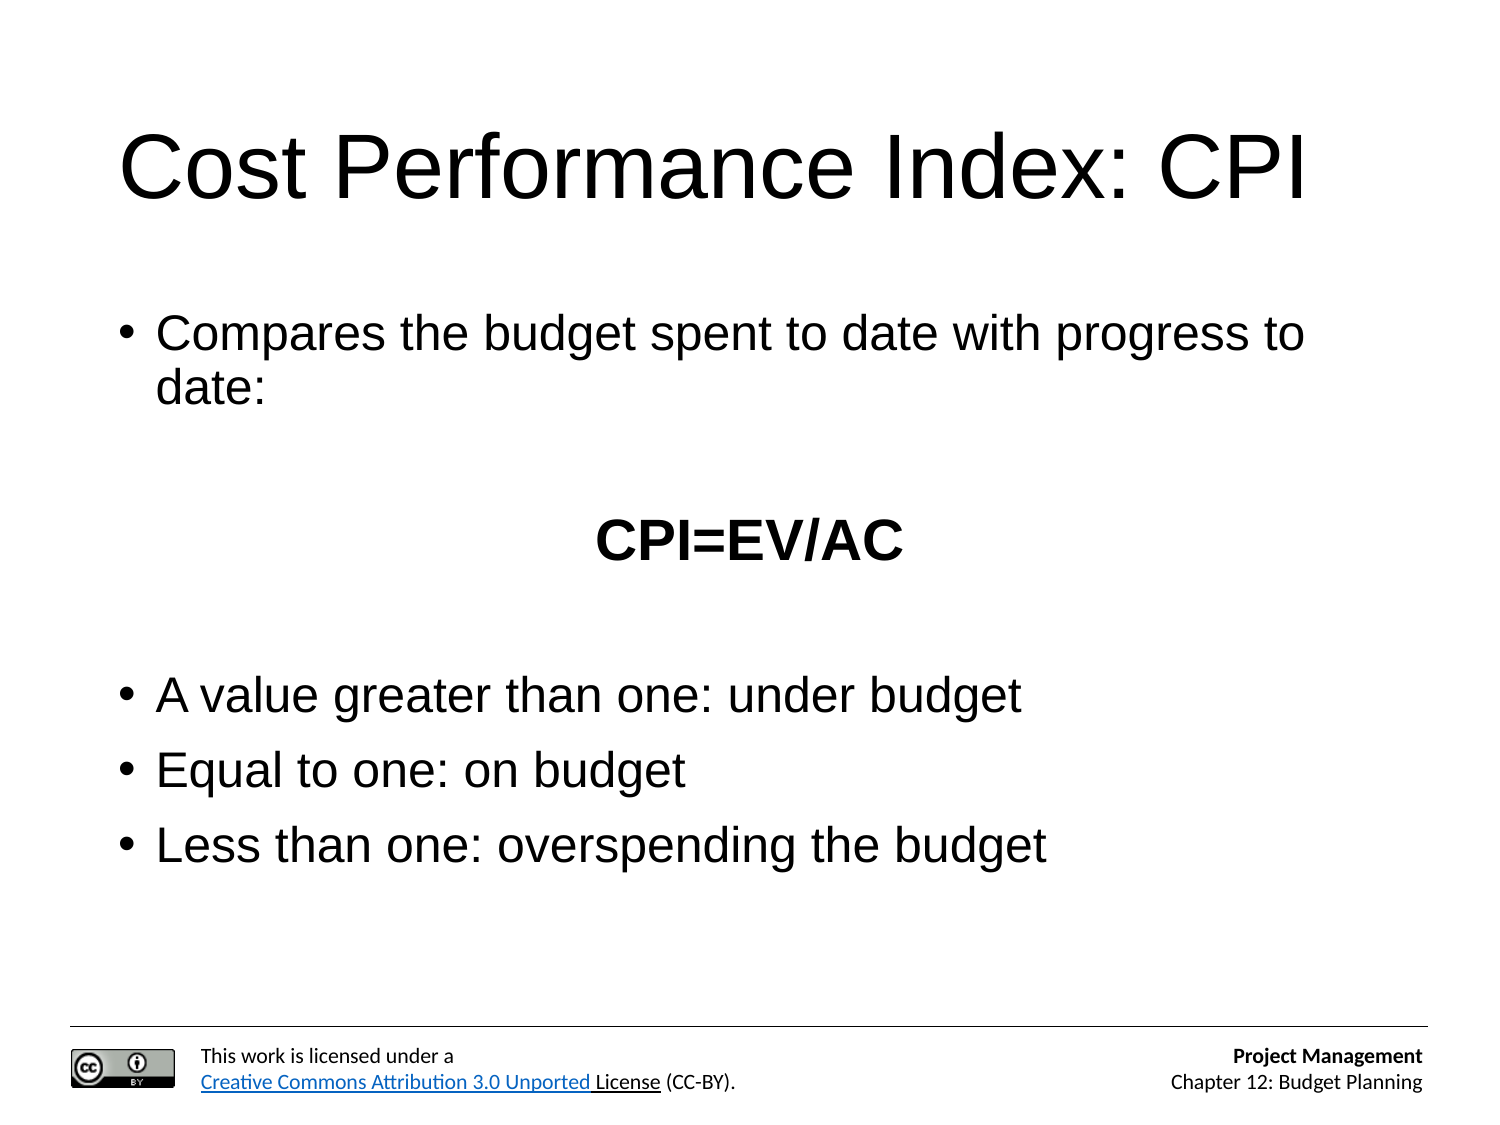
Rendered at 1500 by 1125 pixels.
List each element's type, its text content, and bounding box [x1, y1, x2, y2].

title Cost Performance Index: CPI [103, 59, 1397, 278]
list Compares the budget spent to date with progress to date: CPI=EV/AC A value greater than one: under budget Equal to one: on budget Less than one: overspending the budget [103, 299, 1397, 1014]
picture [71, 1049, 175, 1088]
